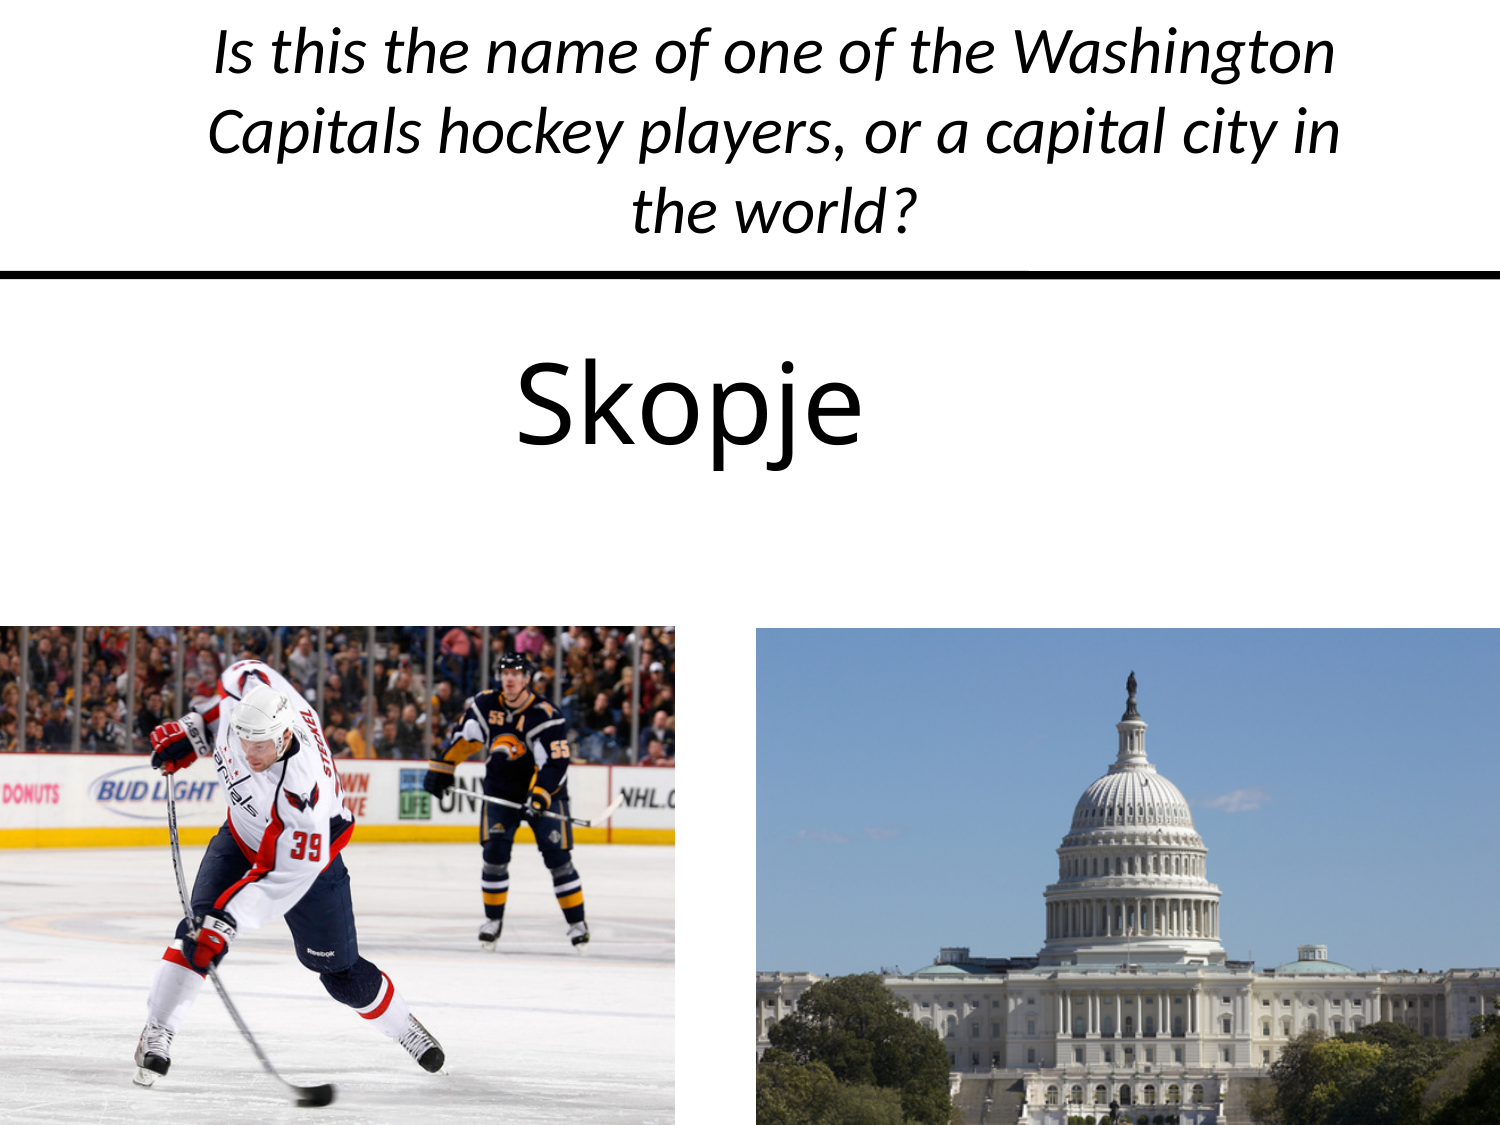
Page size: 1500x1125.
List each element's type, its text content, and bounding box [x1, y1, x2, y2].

text_box Skopje [499, 324, 1025, 475]
text_box Is this the name of one of the Washington Capitals hockey players, or a capital city in the world? [174, 0, 1375, 255]
picture [0, 625, 676, 1125]
picture [755, 627, 1500, 1125]
